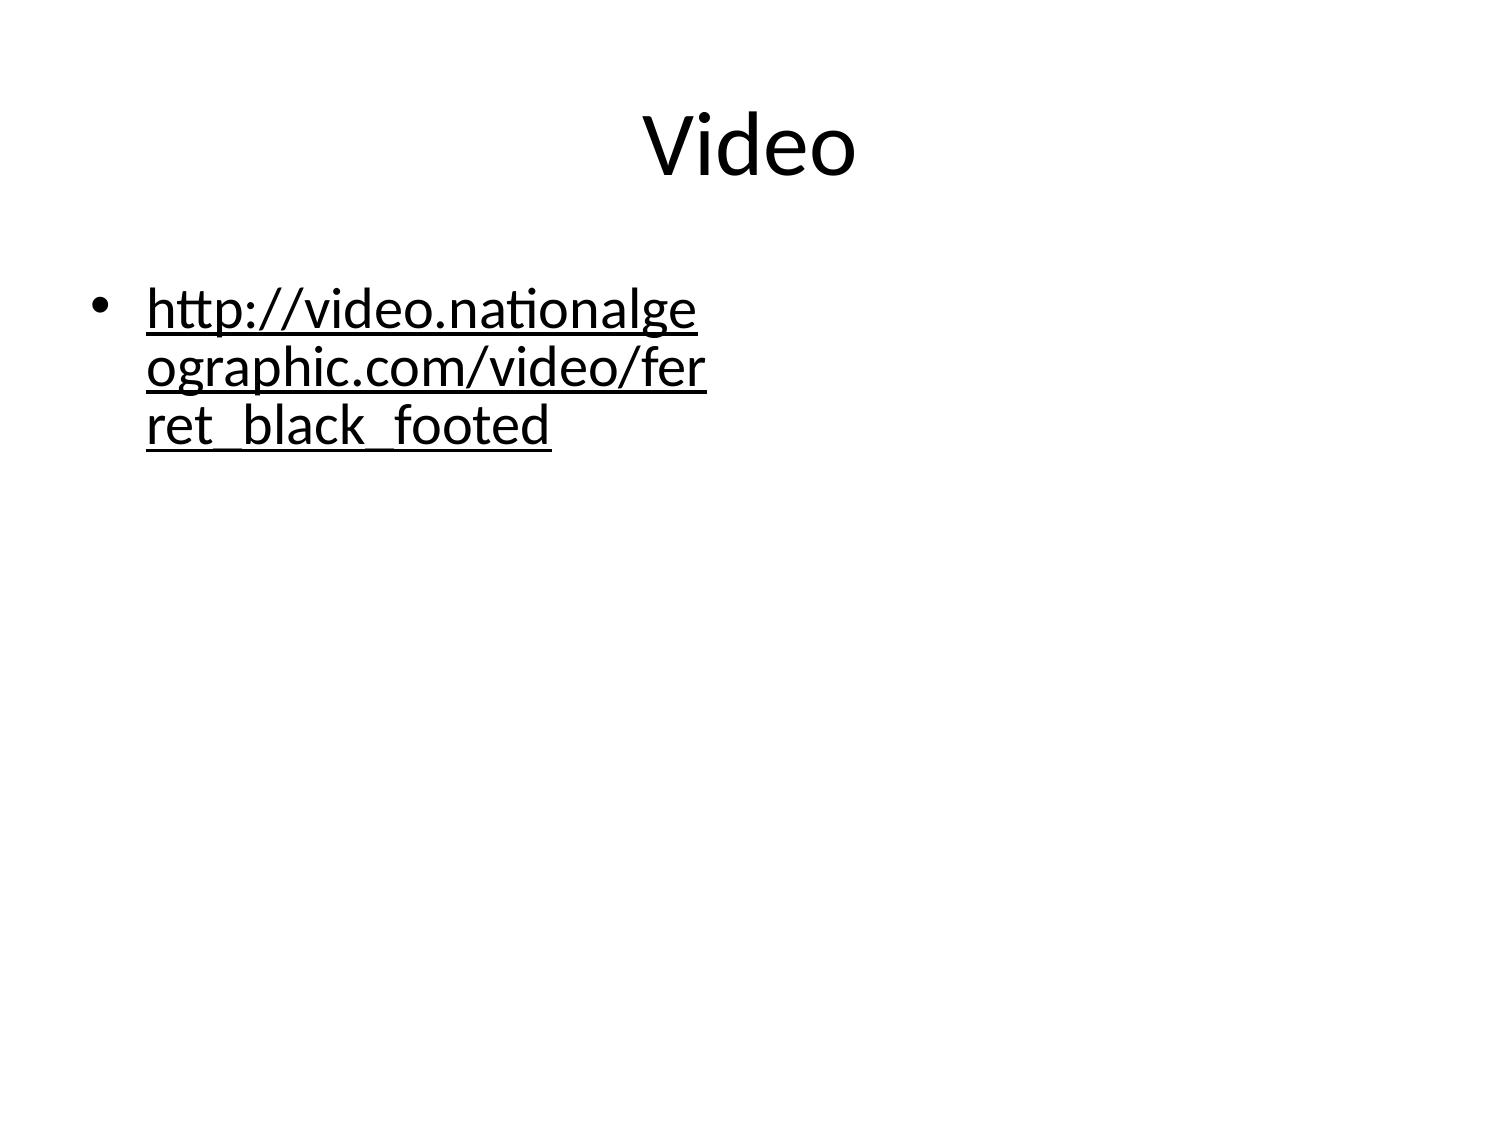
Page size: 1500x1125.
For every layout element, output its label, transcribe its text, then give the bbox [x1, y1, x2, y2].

title Video [75, 45, 1425, 233]
list http://video.nationalgeographic.com/video/ferret_black_footed [75, 262, 738, 1005]
